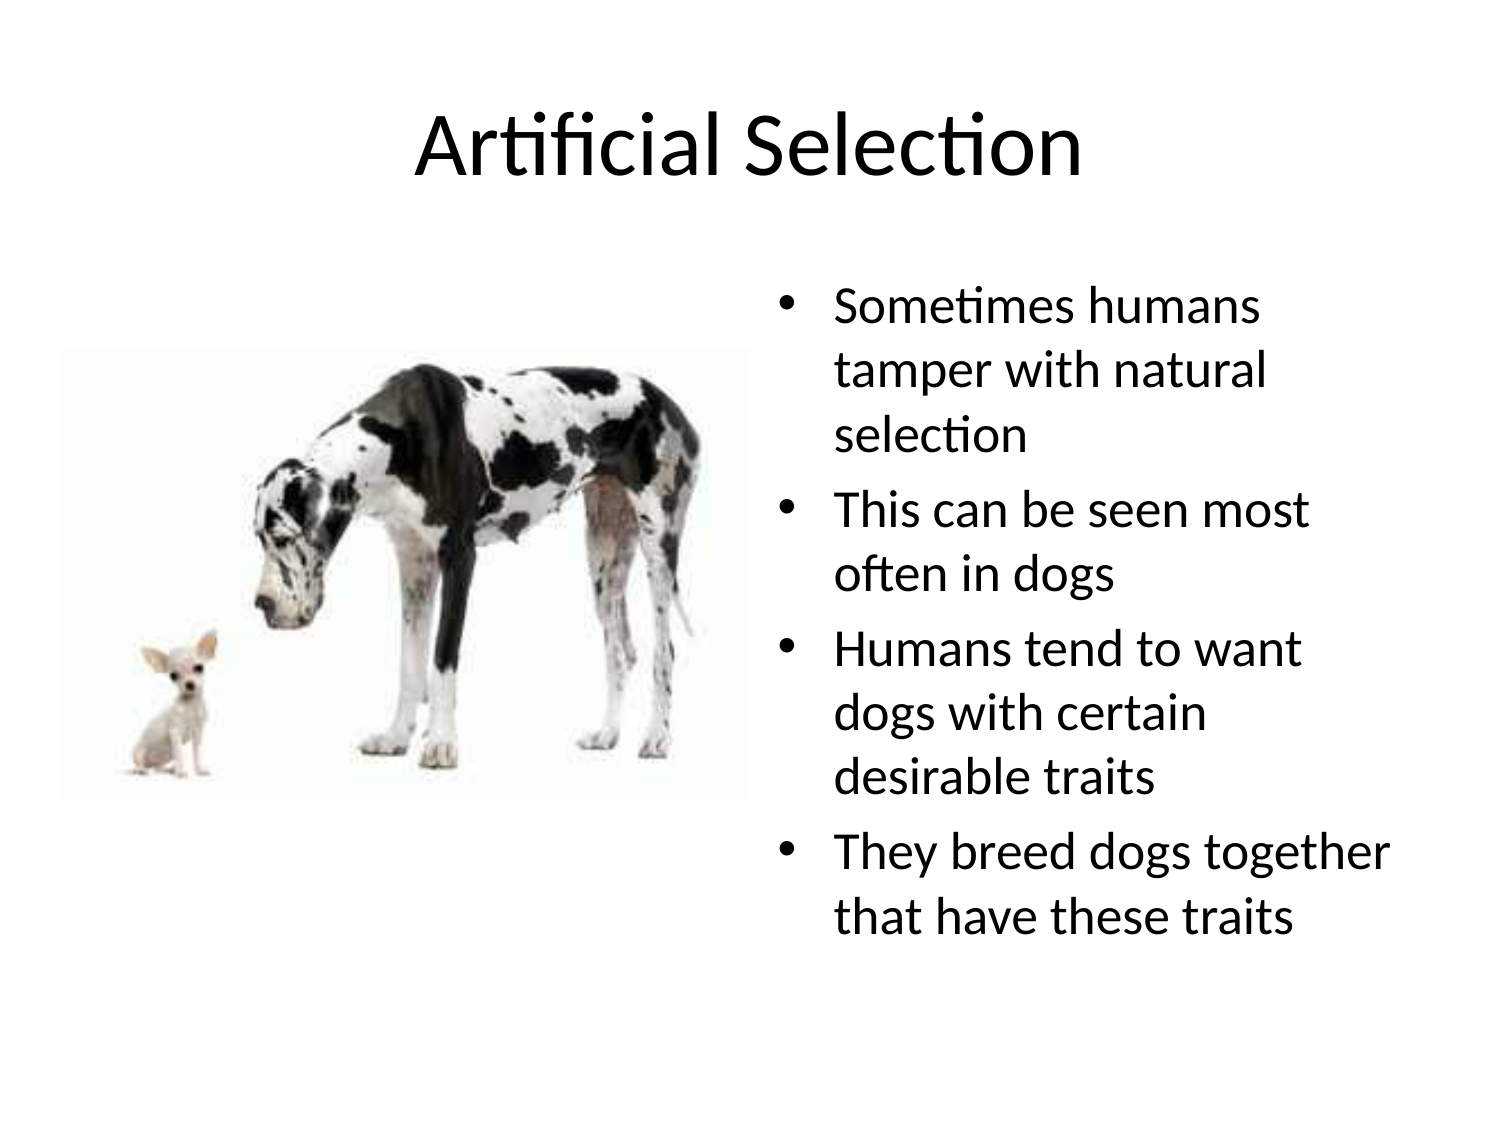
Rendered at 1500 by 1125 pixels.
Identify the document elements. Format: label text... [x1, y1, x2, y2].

picture [62, 349, 749, 801]
list Sometimes humans tamper with natural selection This can be seen most often in dogs Humans tend to want dogs with certain desirable traits They breed dogs together that have these traits [762, 262, 1425, 1005]
title Artificial Selection [75, 45, 1425, 233]
